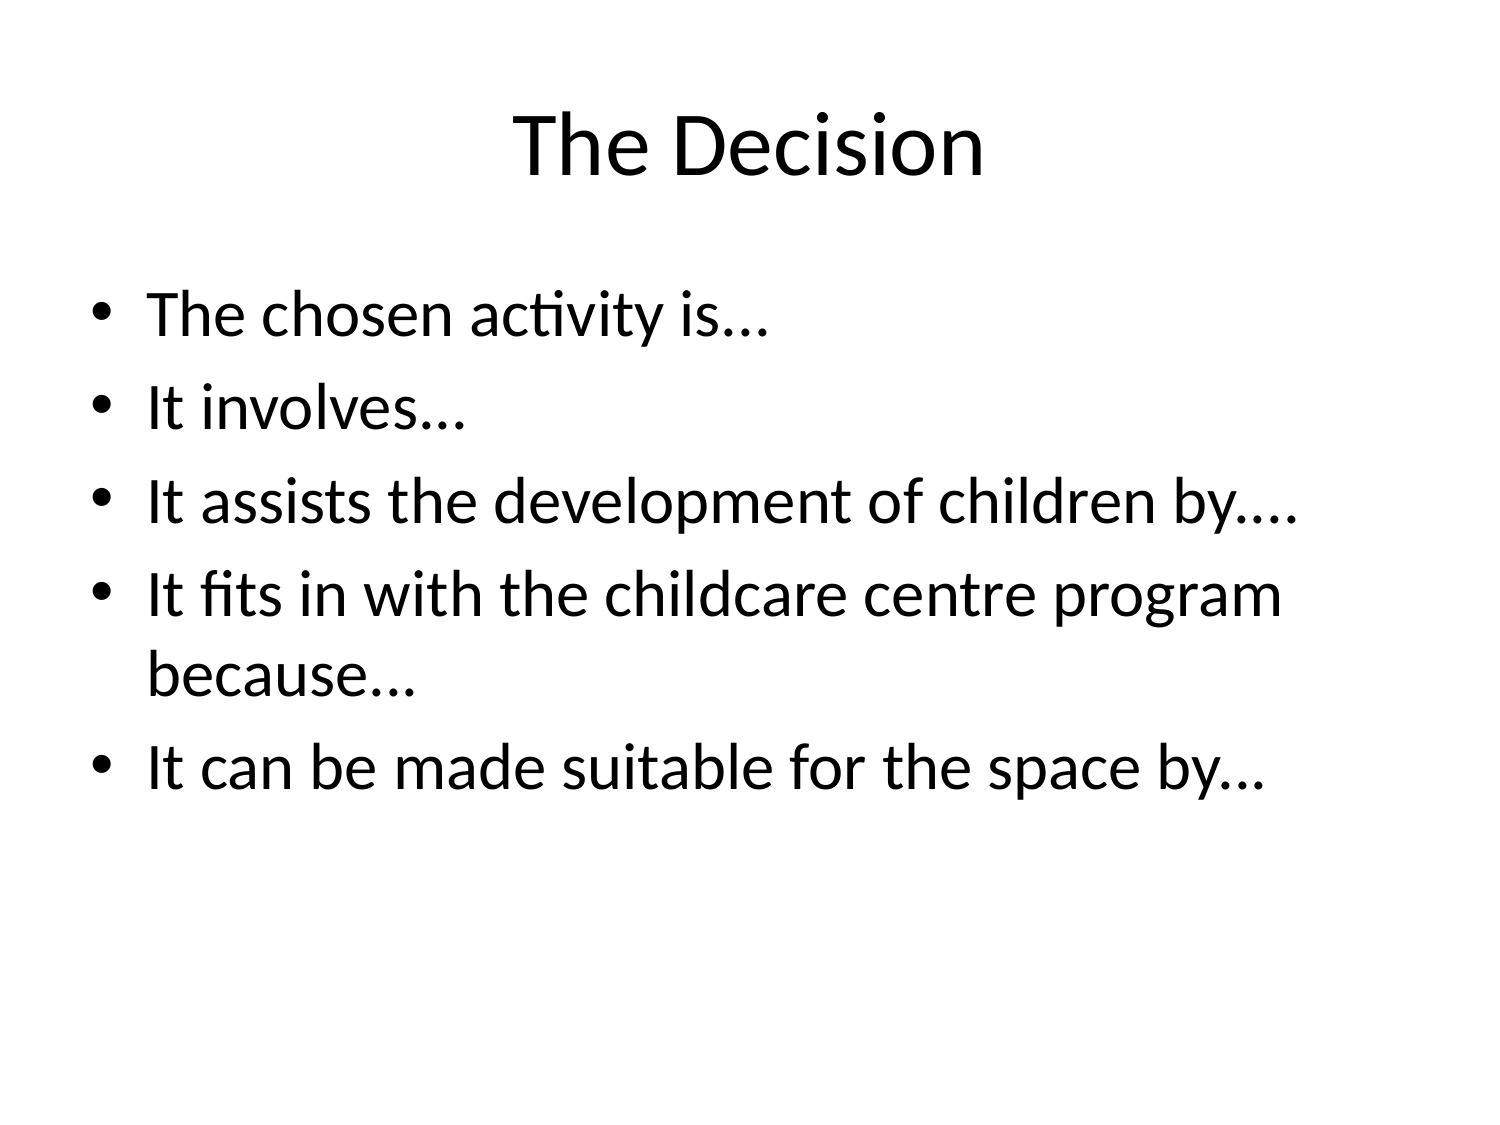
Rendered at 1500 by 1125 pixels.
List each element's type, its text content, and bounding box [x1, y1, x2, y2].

title The Decision [75, 45, 1425, 233]
list The chosen activity is... It involves... It assists the development of children by.... It fits in with the childcare centre program because... It can be made suitable for the space by... [75, 262, 1425, 1005]
